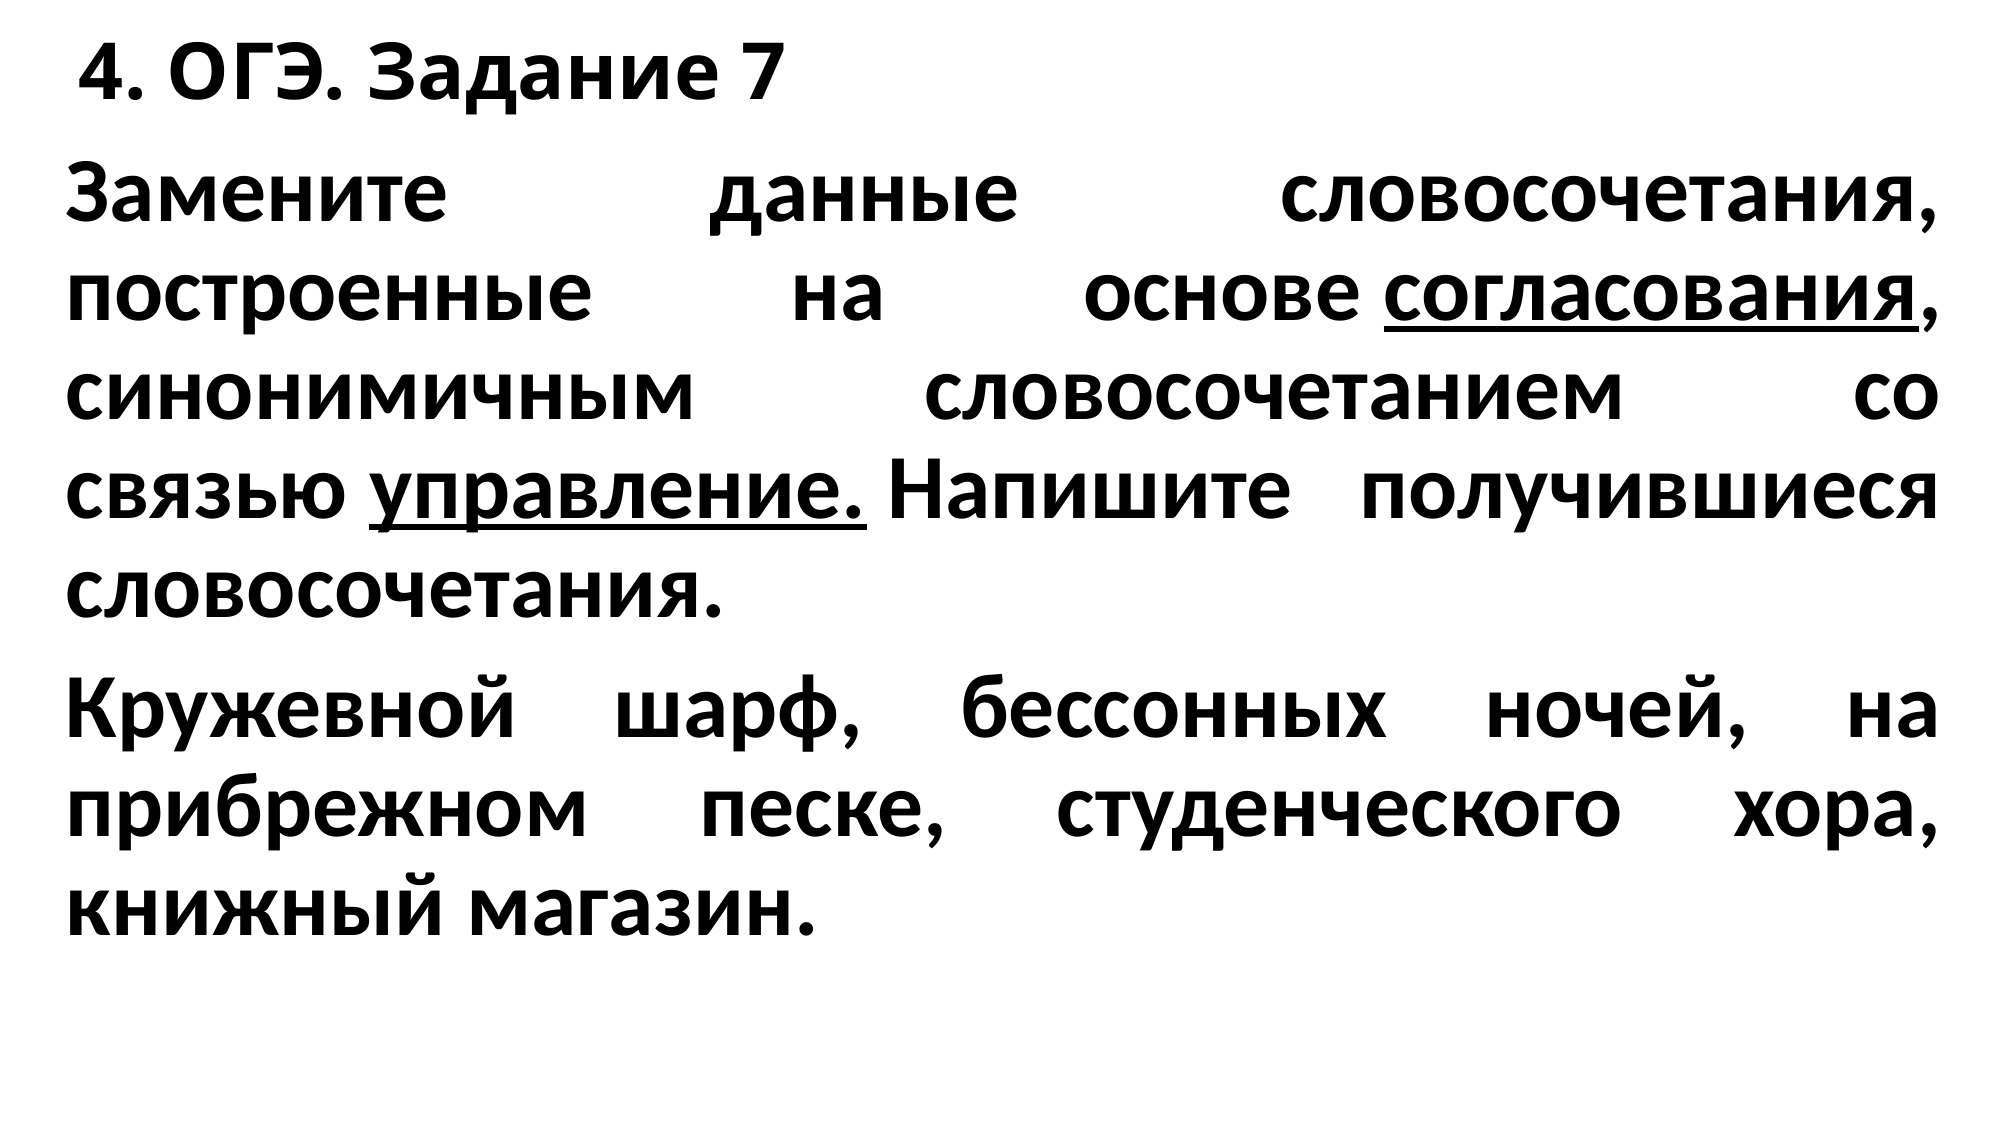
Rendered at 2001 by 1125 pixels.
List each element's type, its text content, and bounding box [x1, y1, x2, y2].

title 4. ОГЭ. Задание 7 [63, 23, 1905, 124]
list Замените данные словосочетания, построенные на основе согласования, синонимичным словосочетанием со связью управление. Напишите получившиеся словосочетания. Кружевной шарф, бессонных ночей, на прибрежном песке, студенческого хора, книжный магазин. [50, 134, 1958, 1075]
